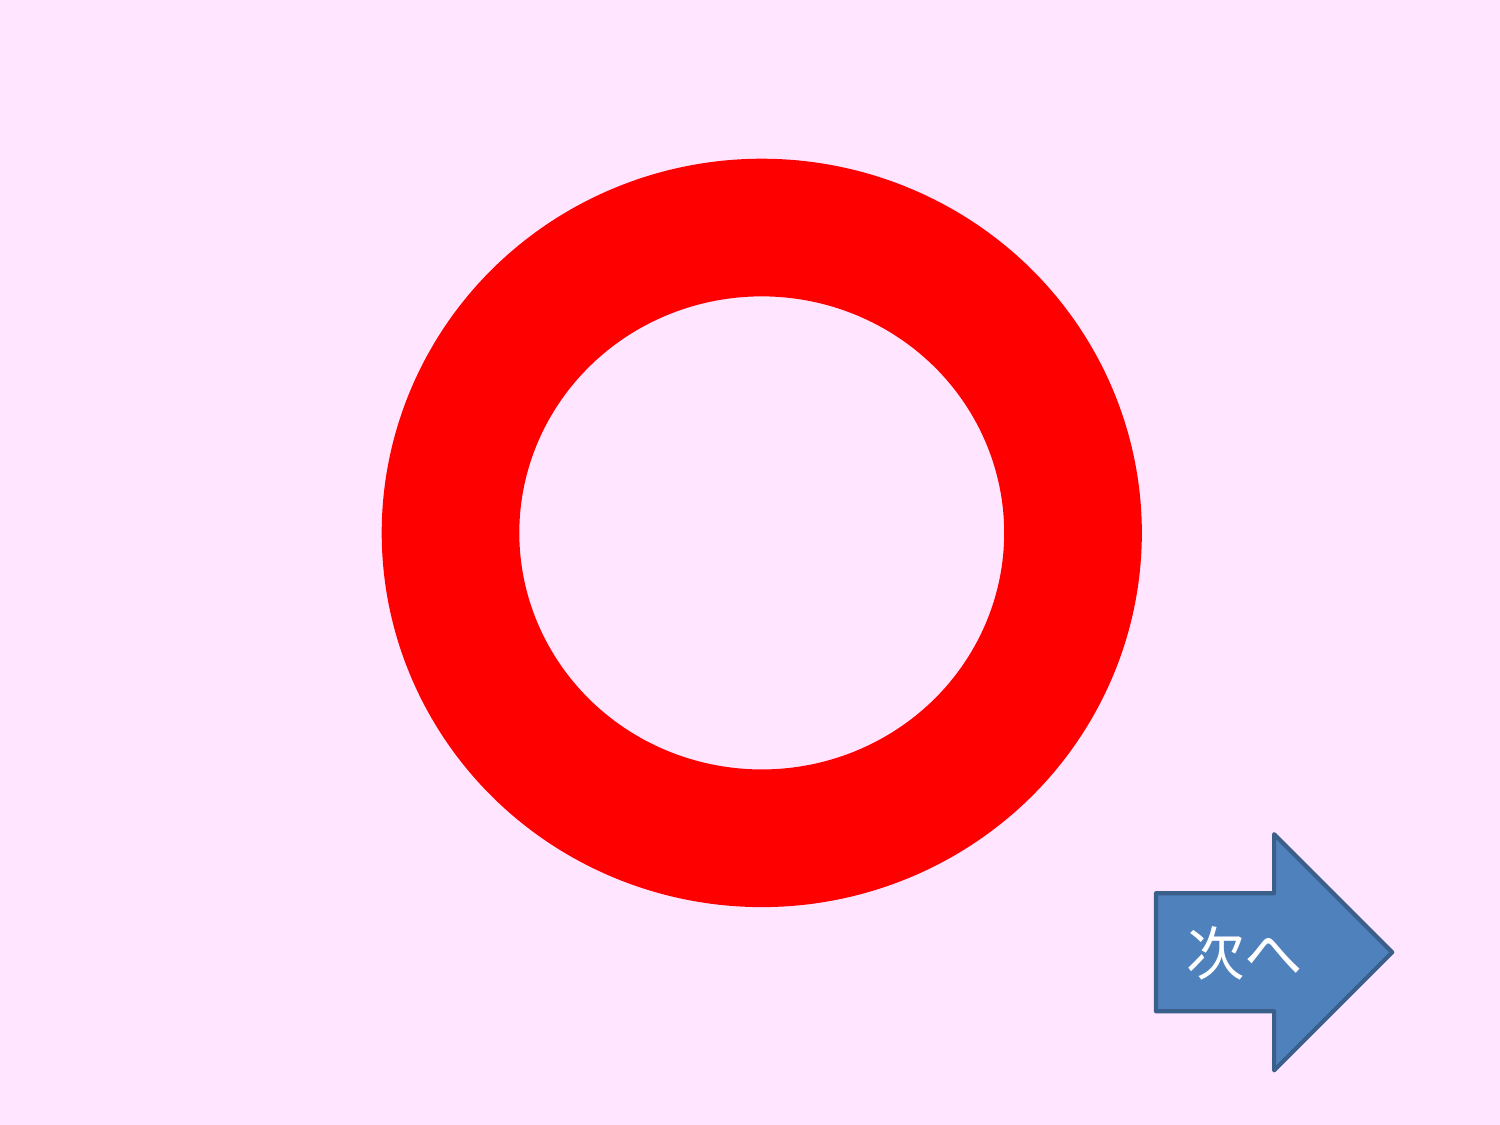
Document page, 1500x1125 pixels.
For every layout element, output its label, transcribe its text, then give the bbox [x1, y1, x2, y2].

text_box [381, 158, 1142, 908]
text_box 次へ [1153, 832, 1395, 1073]
